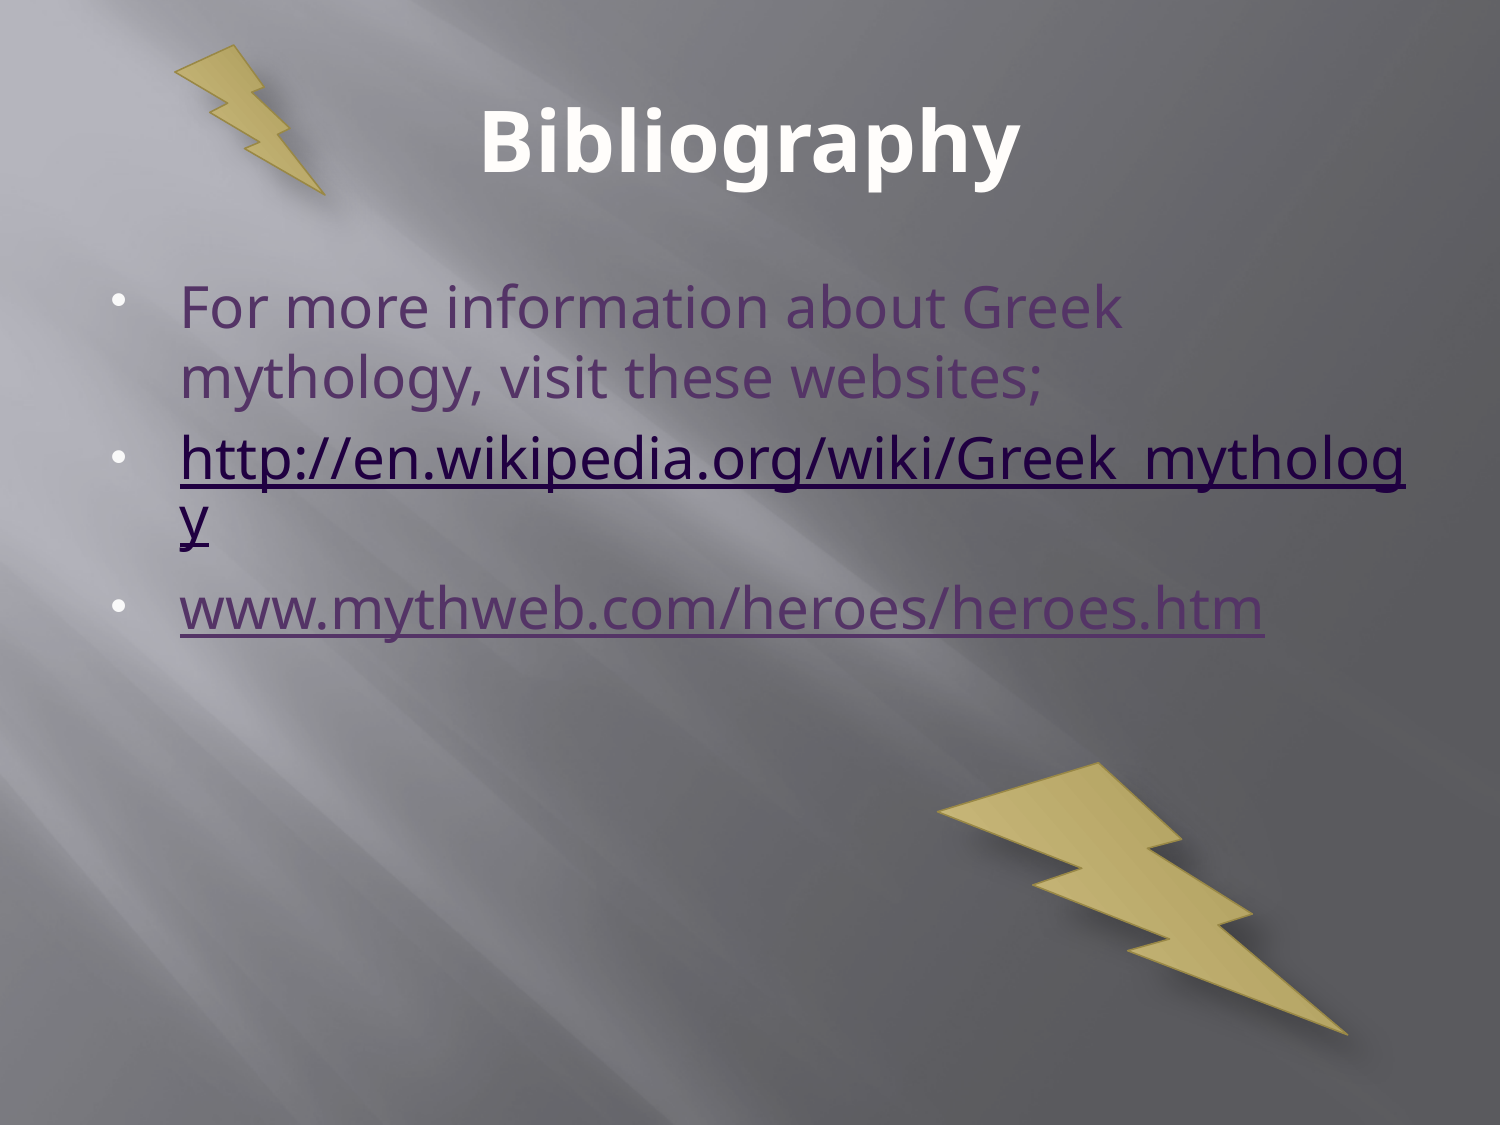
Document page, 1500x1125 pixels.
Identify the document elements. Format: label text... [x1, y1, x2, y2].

list For more information about Greek mythology, visit these websites; http://en.wikipedia.org/wiki/Greek_mythology www.mythweb.com/heroes/heroes.htm [75, 262, 1425, 1035]
text_box [936, 761, 1349, 1036]
text_box [174, 44, 326, 196]
title Bibliography [75, 45, 1425, 233]
